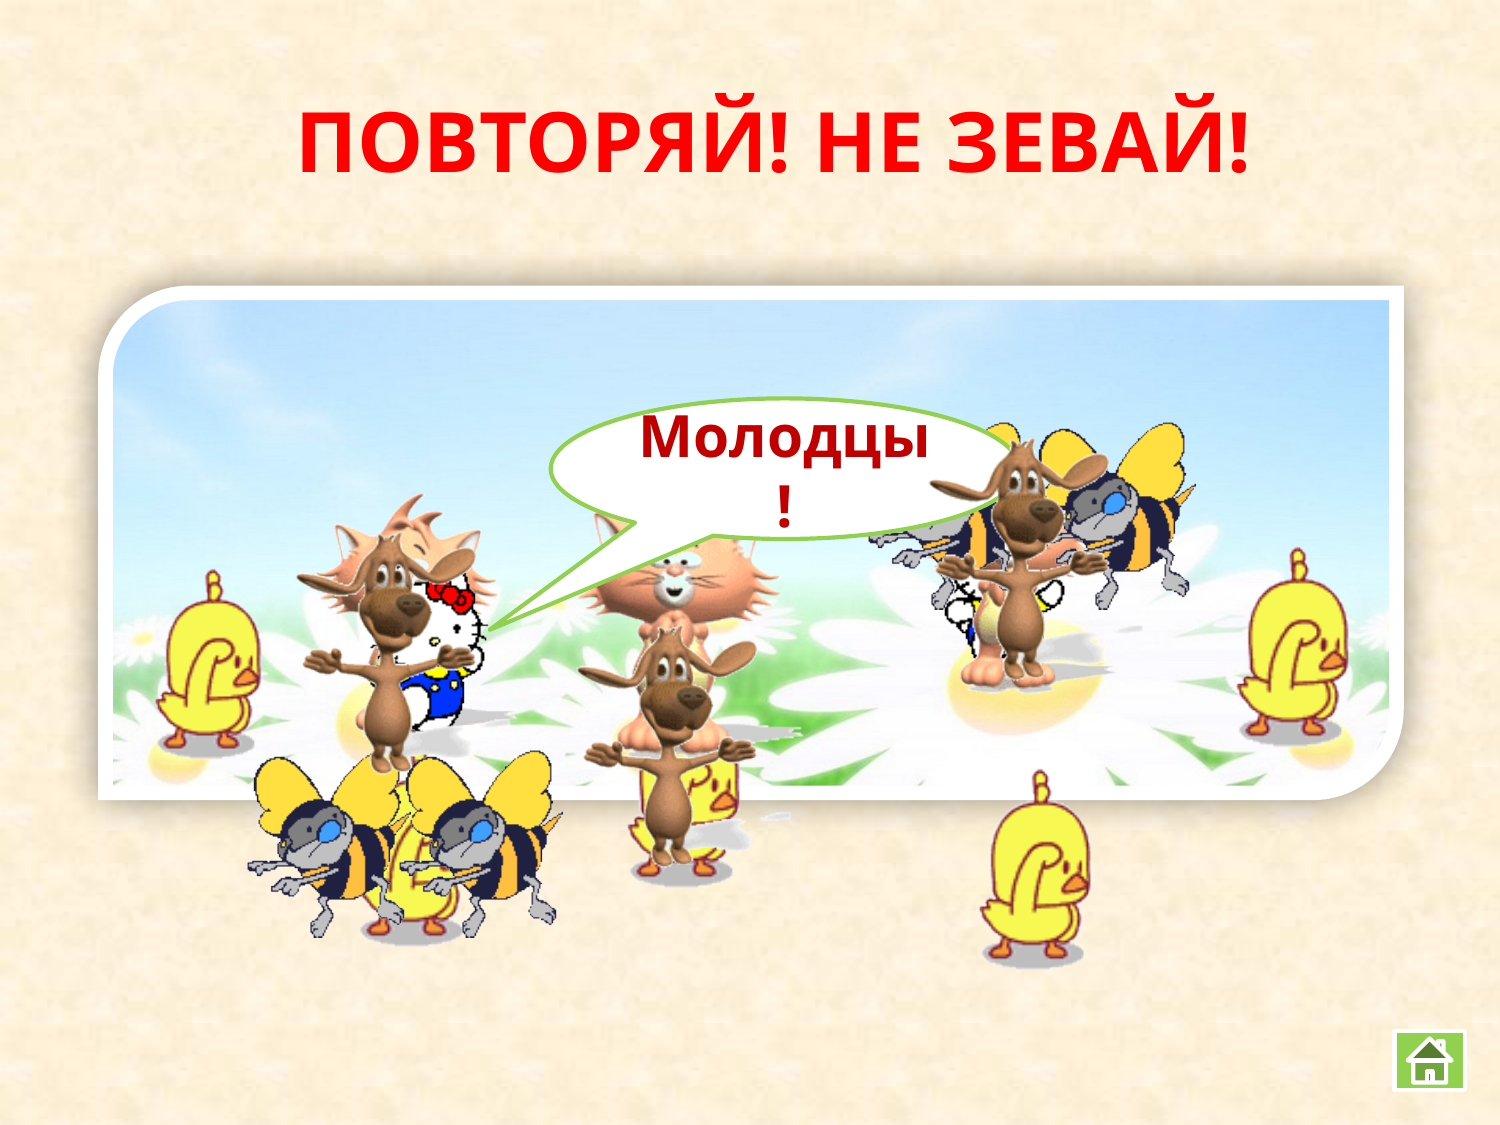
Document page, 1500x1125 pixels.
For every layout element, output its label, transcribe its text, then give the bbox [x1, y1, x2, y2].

text_box [1392, 1029, 1467, 1092]
picture [0, 0, 1500, 1125]
text_box ПОВТОРЯЙ! НЕ ЗЕВАЙ! [182, 82, 1365, 197]
